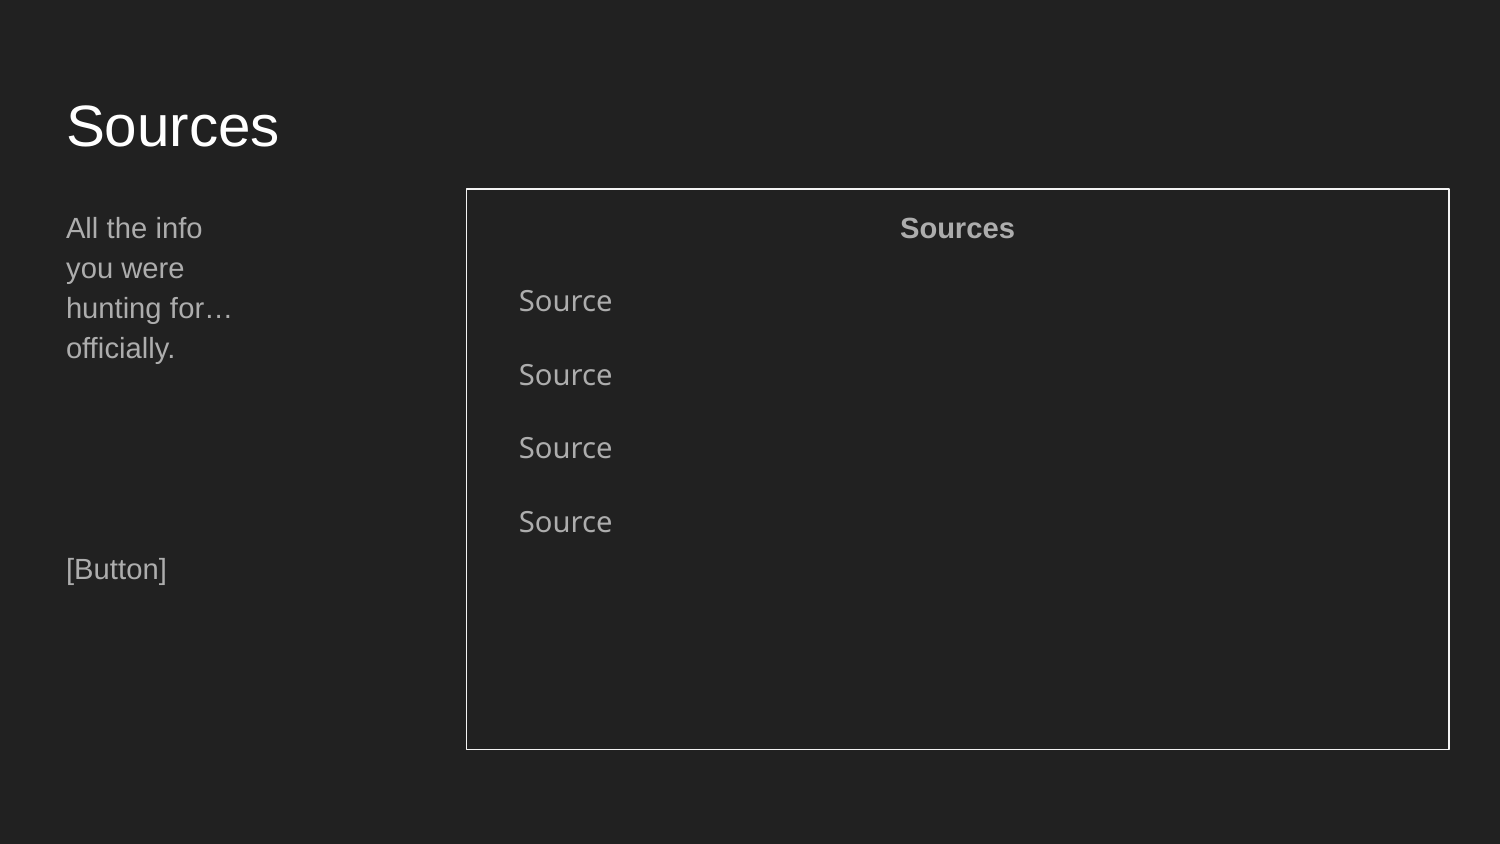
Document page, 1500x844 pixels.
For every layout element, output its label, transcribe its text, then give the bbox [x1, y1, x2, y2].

title Sources [51, 72, 1449, 167]
list Sources Source Source Source Source [Back Button] [466, 189, 1449, 750]
list All the info you were hunting for… officially. [Button] [51, 189, 256, 750]
